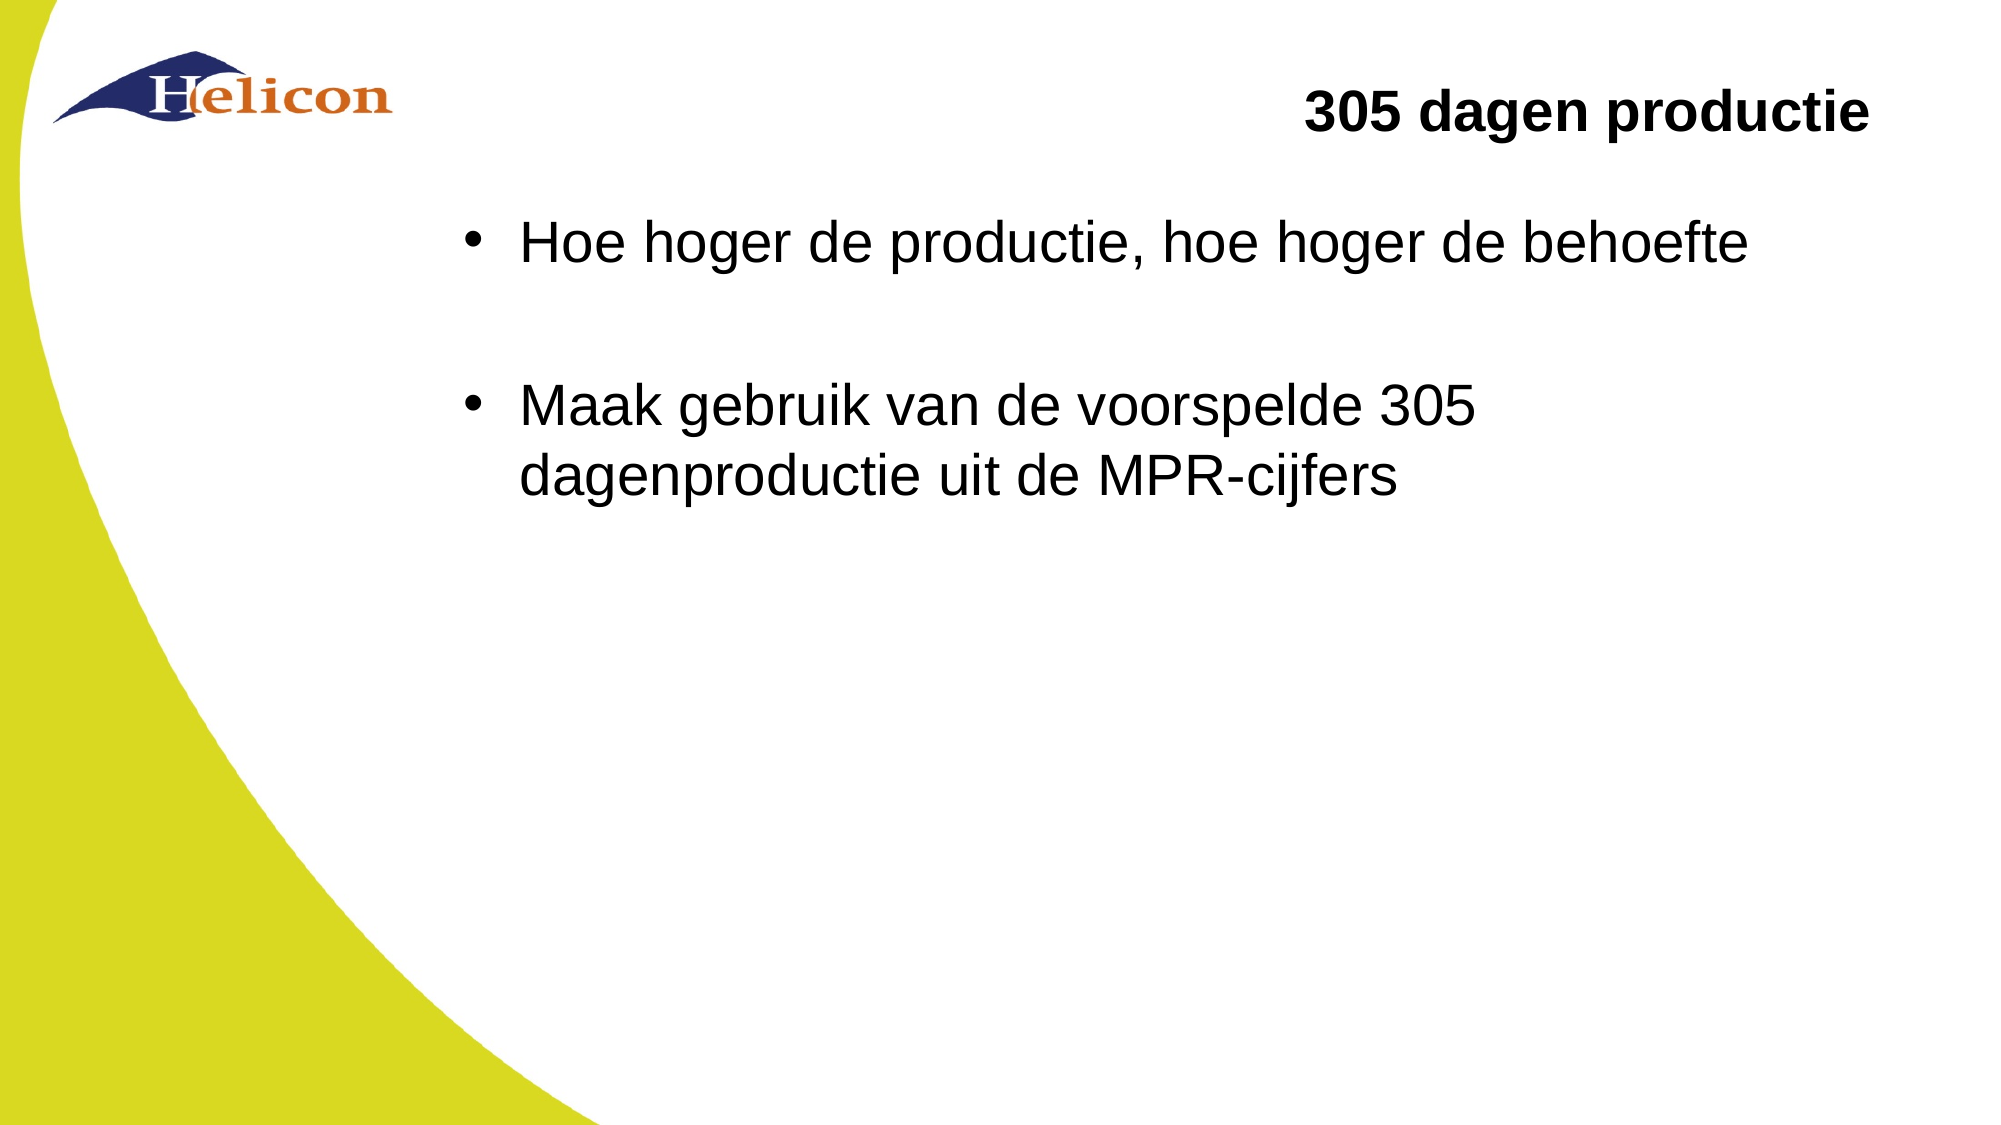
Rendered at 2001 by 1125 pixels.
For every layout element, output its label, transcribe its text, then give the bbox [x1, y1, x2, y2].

list Hoe hoger de productie, hoe hoger de behoefte Maak gebruik van de voorspelde 305 dagenproductie uit de MPR-cijfers [448, 196, 1900, 1005]
title 305 dagen productie [432, 54, 1887, 161]
picture [0, 0, 2000, 1125]
